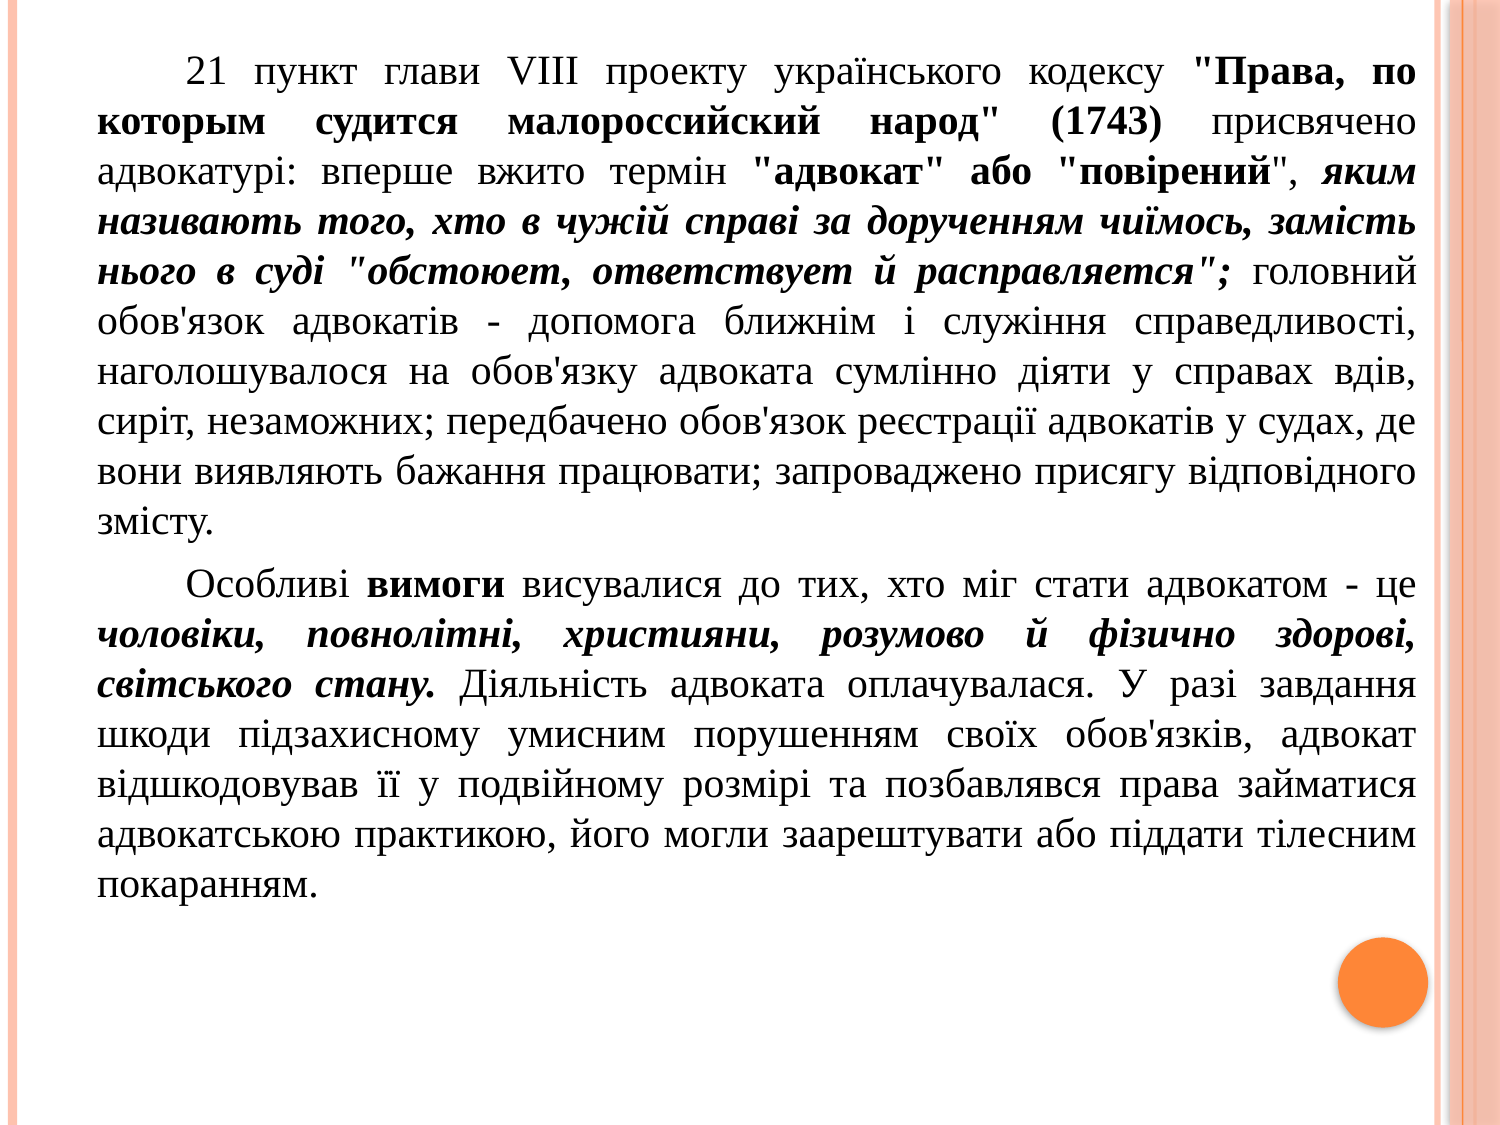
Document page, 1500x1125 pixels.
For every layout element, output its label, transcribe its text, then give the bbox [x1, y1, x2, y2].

list 21 пункт глави VIII проекту українського кодексу "Права, по которым судится малороссийский народ" (1743) присвячено адвокатурі: вперше вжито термін "адвокат" або "повірений", яким називають того, хто в чужій справі за дорученням чиїмось, замість нього в суді "обстоюет, ответствует й расправляется"; головний обов'язок адвокатів - допомога ближнім і служіння справедливості, наголошувалося на обов'язку адвоката сумлінно діяти у справах вдів, сиріт, незаможних; передбачено обов'язок реєстрації адвокатів у судах, де вони виявляють бажання працювати; запроваджено присягу відповідного змісту. Особливі вимоги висувалися до тих, хто міг стати адвокатом - це чоловіки, повнолітні, християни, розумово й фізично здорові, світського стану. Діяльність адвоката оплачувалася. У разі завдання шкоди підзахисному умисним порушенням своїх обов'язків, адвокат відшкодовував її у подвійному розмірі та позбавлявся права займатися адвокатською практикою, його могли заарештувати або піддати тілесним покаранням. [81, 34, 1433, 1055]
